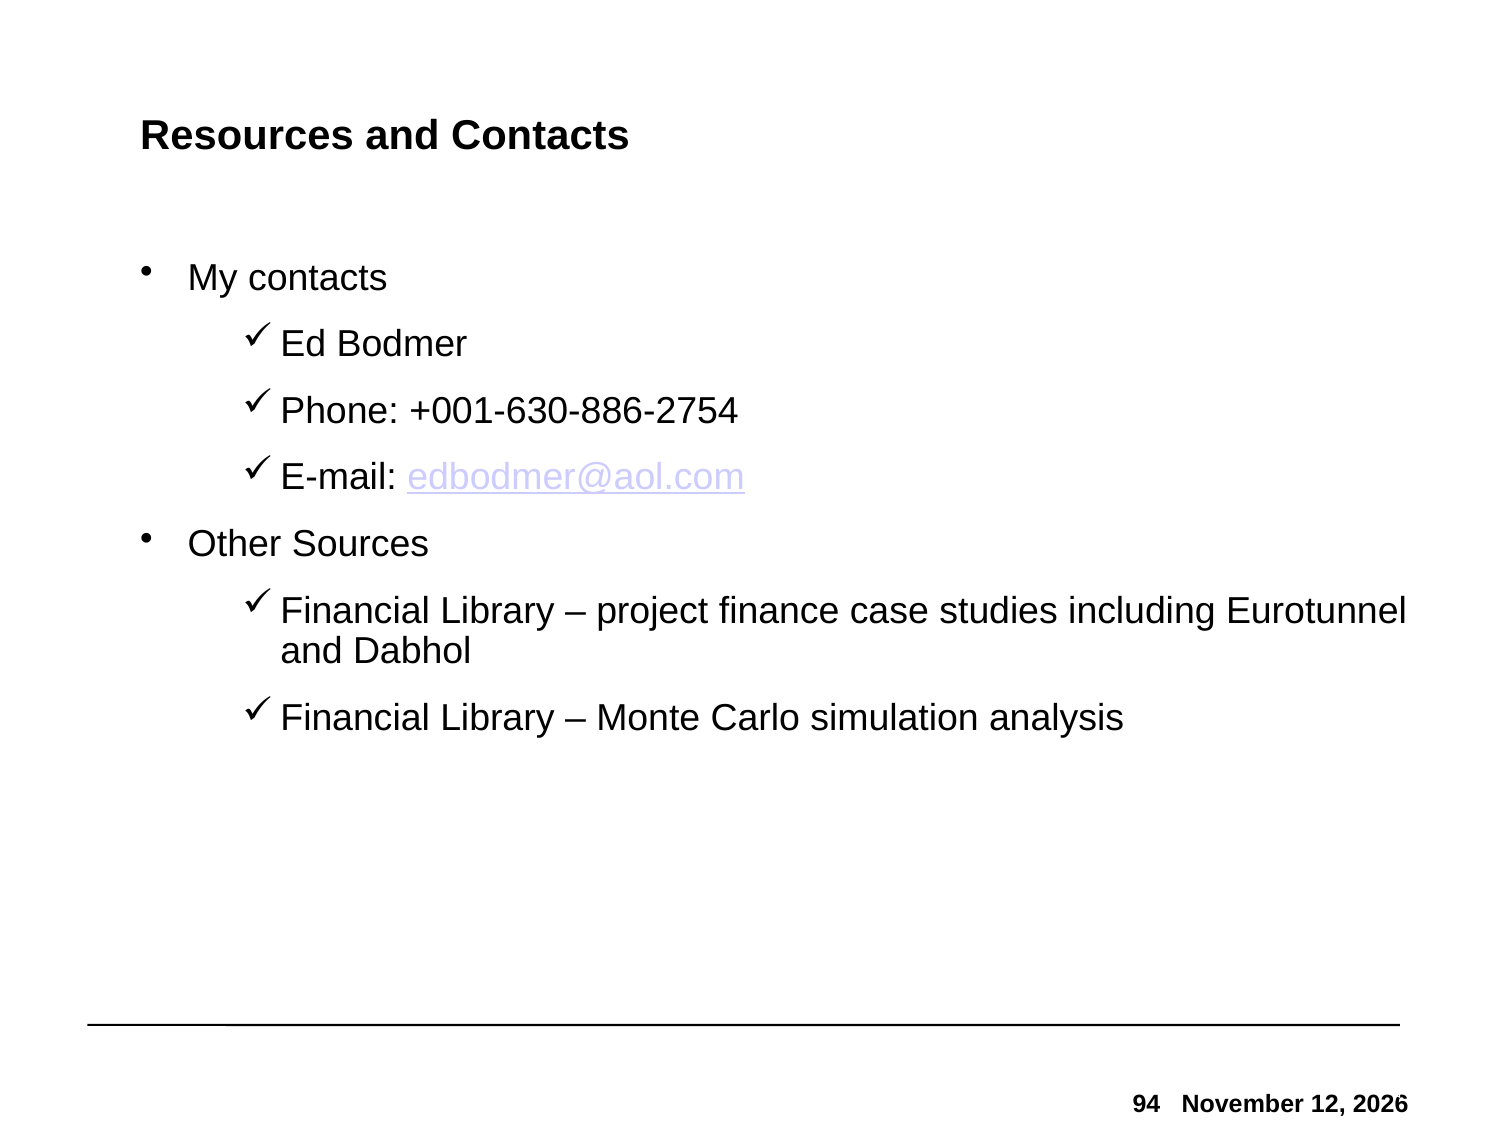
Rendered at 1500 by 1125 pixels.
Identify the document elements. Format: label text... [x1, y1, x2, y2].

list My contacts Ed Bodmer Phone: +001-630-886-2754 E-mail: edbodmer@aol.com Other Sources Financial Library – project finance case studies including Eurotunnel and Dabhol Financial Library – Monte Carlo simulation analysis [124, 249, 1426, 1013]
title Resources and Contacts [124, 99, 1401, 226]
